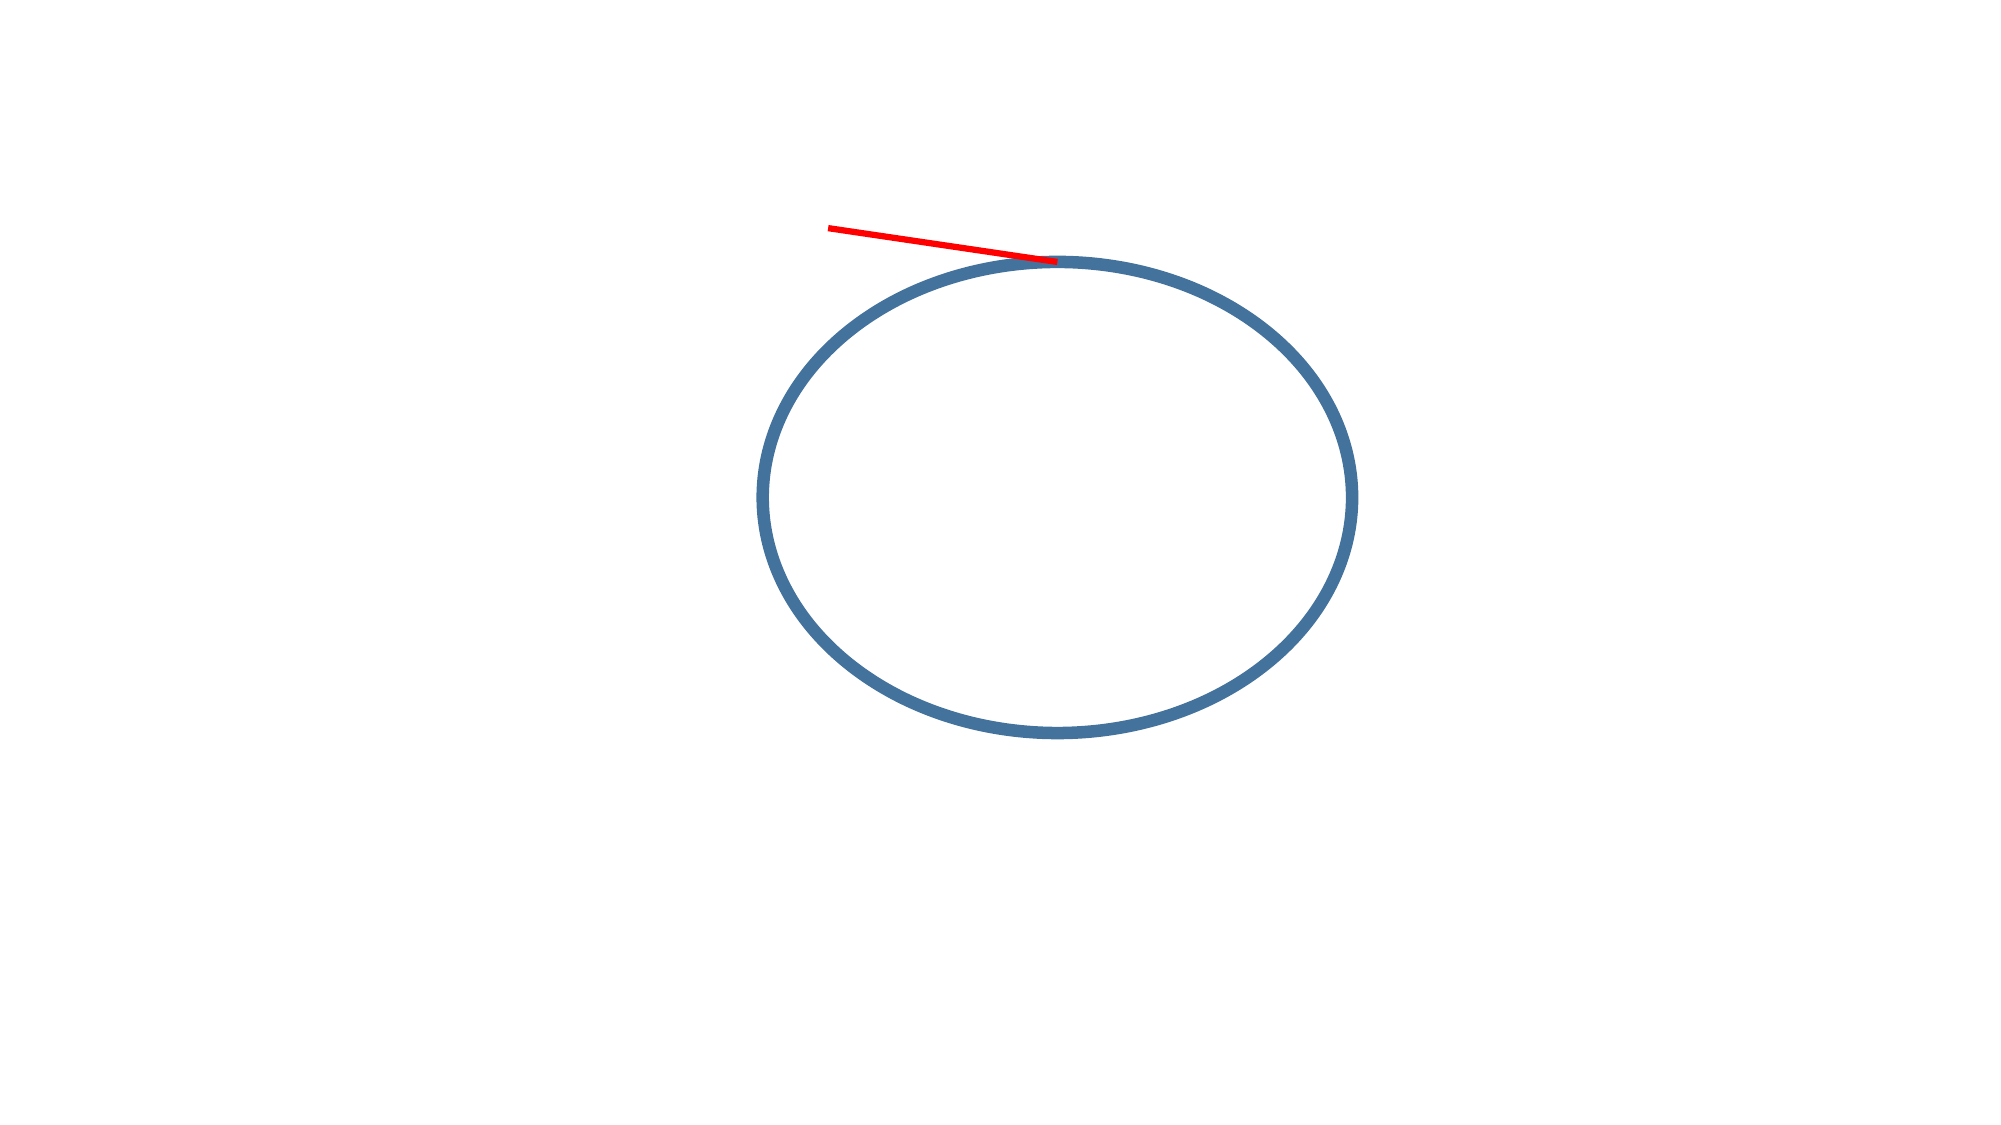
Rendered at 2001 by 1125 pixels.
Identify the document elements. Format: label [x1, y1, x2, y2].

text_box [828, 228, 1058, 262]
text_box [761, 260, 1354, 735]
